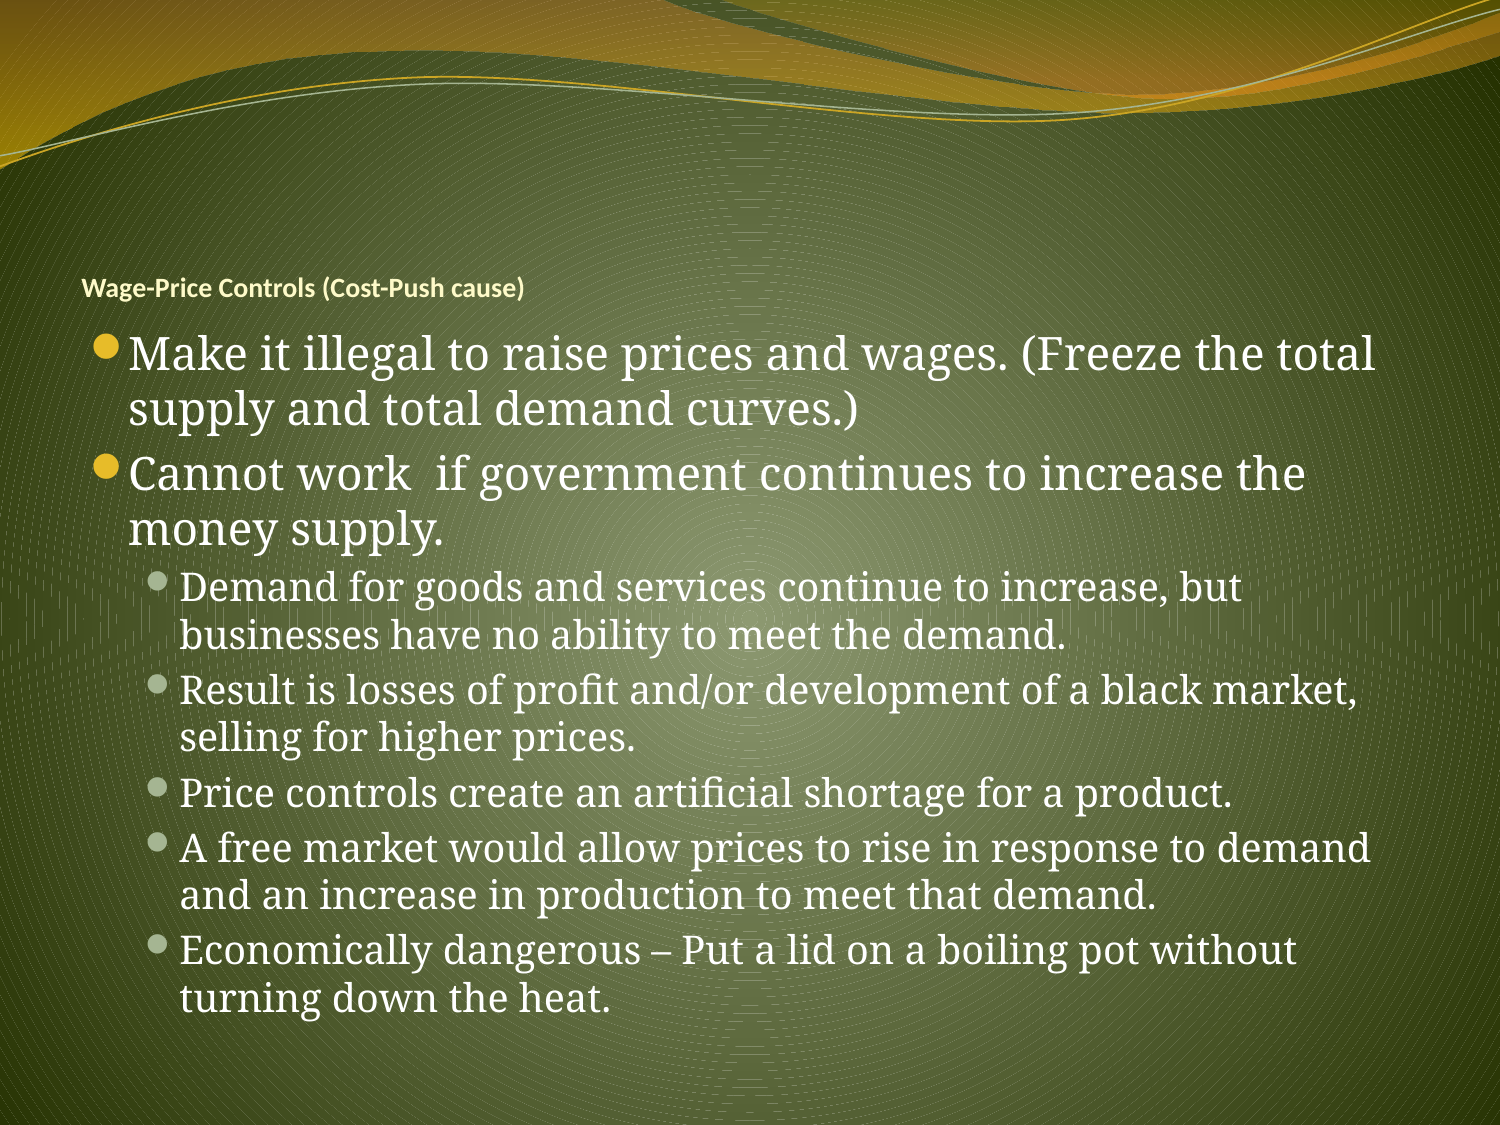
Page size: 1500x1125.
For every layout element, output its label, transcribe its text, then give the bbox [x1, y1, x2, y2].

list Make it illegal to raise prices and wages. (Freeze the total supply and total demand curves.) Cannot work if government continues to increase the money supply. Demand for goods and services continue to increase, but businesses have no ability to meet the demand. Result is losses of profit and/or development of a black market, selling for higher prices. Price controls create an artificial shortage for a product. A free market would allow prices to rise in response to demand and an increase in production to meet that demand. Economically dangerous – Put a lid on a boiling pot without turning down the heat. [75, 317, 1425, 1038]
title Wage-Price Controls (Cost-Push cause) [75, 115, 1425, 303]
